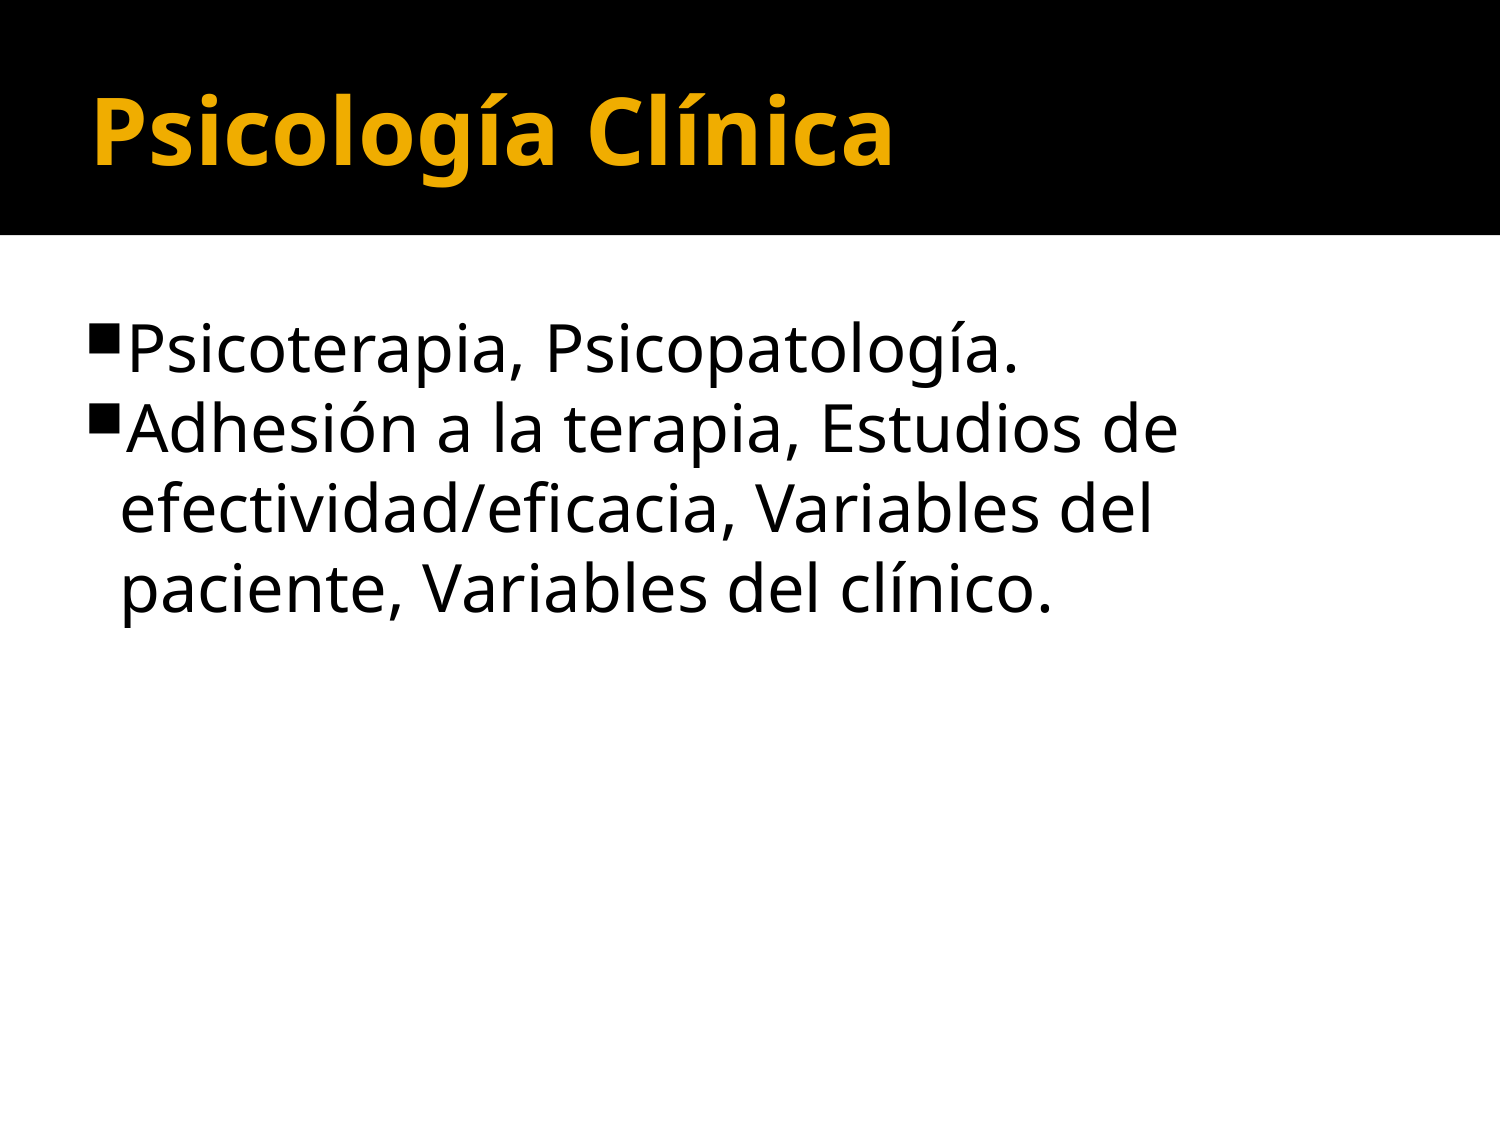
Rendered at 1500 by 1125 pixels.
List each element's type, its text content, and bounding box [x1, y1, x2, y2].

text_box Psicoterapia, Psicopatología. Adhesión a la terapia, Estudios de efectividad/eficacia, Variables del paciente, Variables del clínico. [75, 291, 1425, 1050]
text_box Psicología Clínica [75, 25, 1425, 231]
